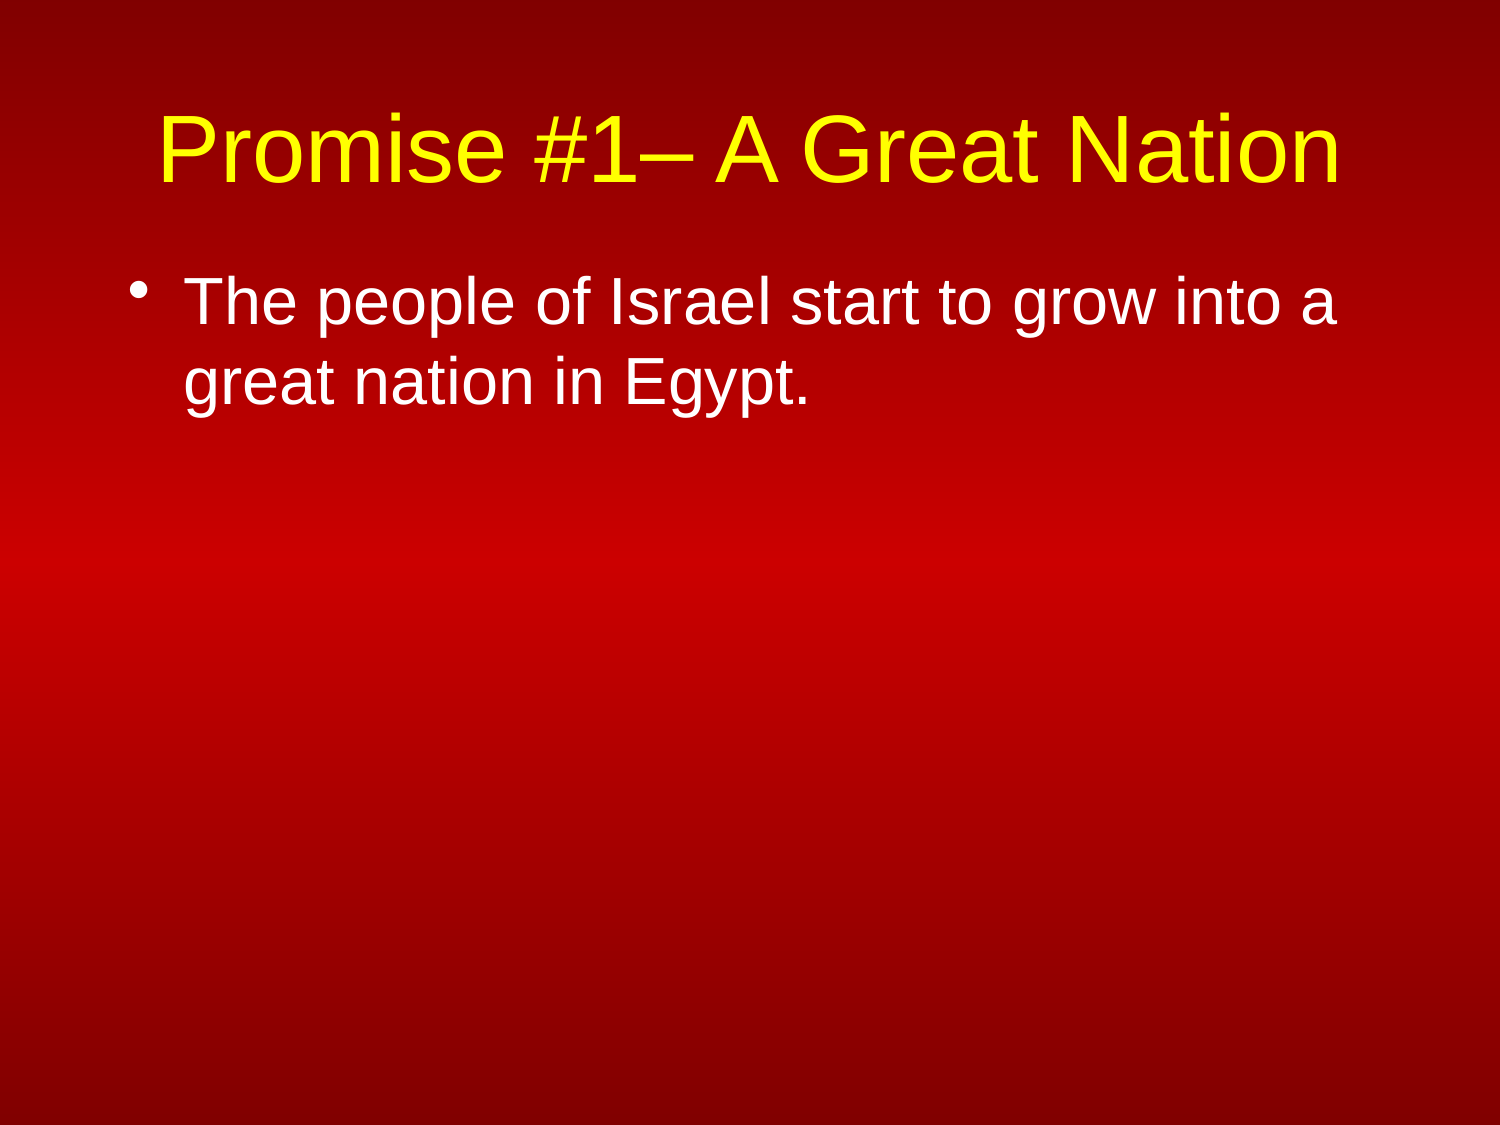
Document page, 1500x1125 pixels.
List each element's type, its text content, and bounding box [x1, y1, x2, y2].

title Promise #1– A Great Nation [37, 50, 1463, 238]
list The people of Israel start to grow into a great nation in Egypt. [112, 249, 1388, 425]
